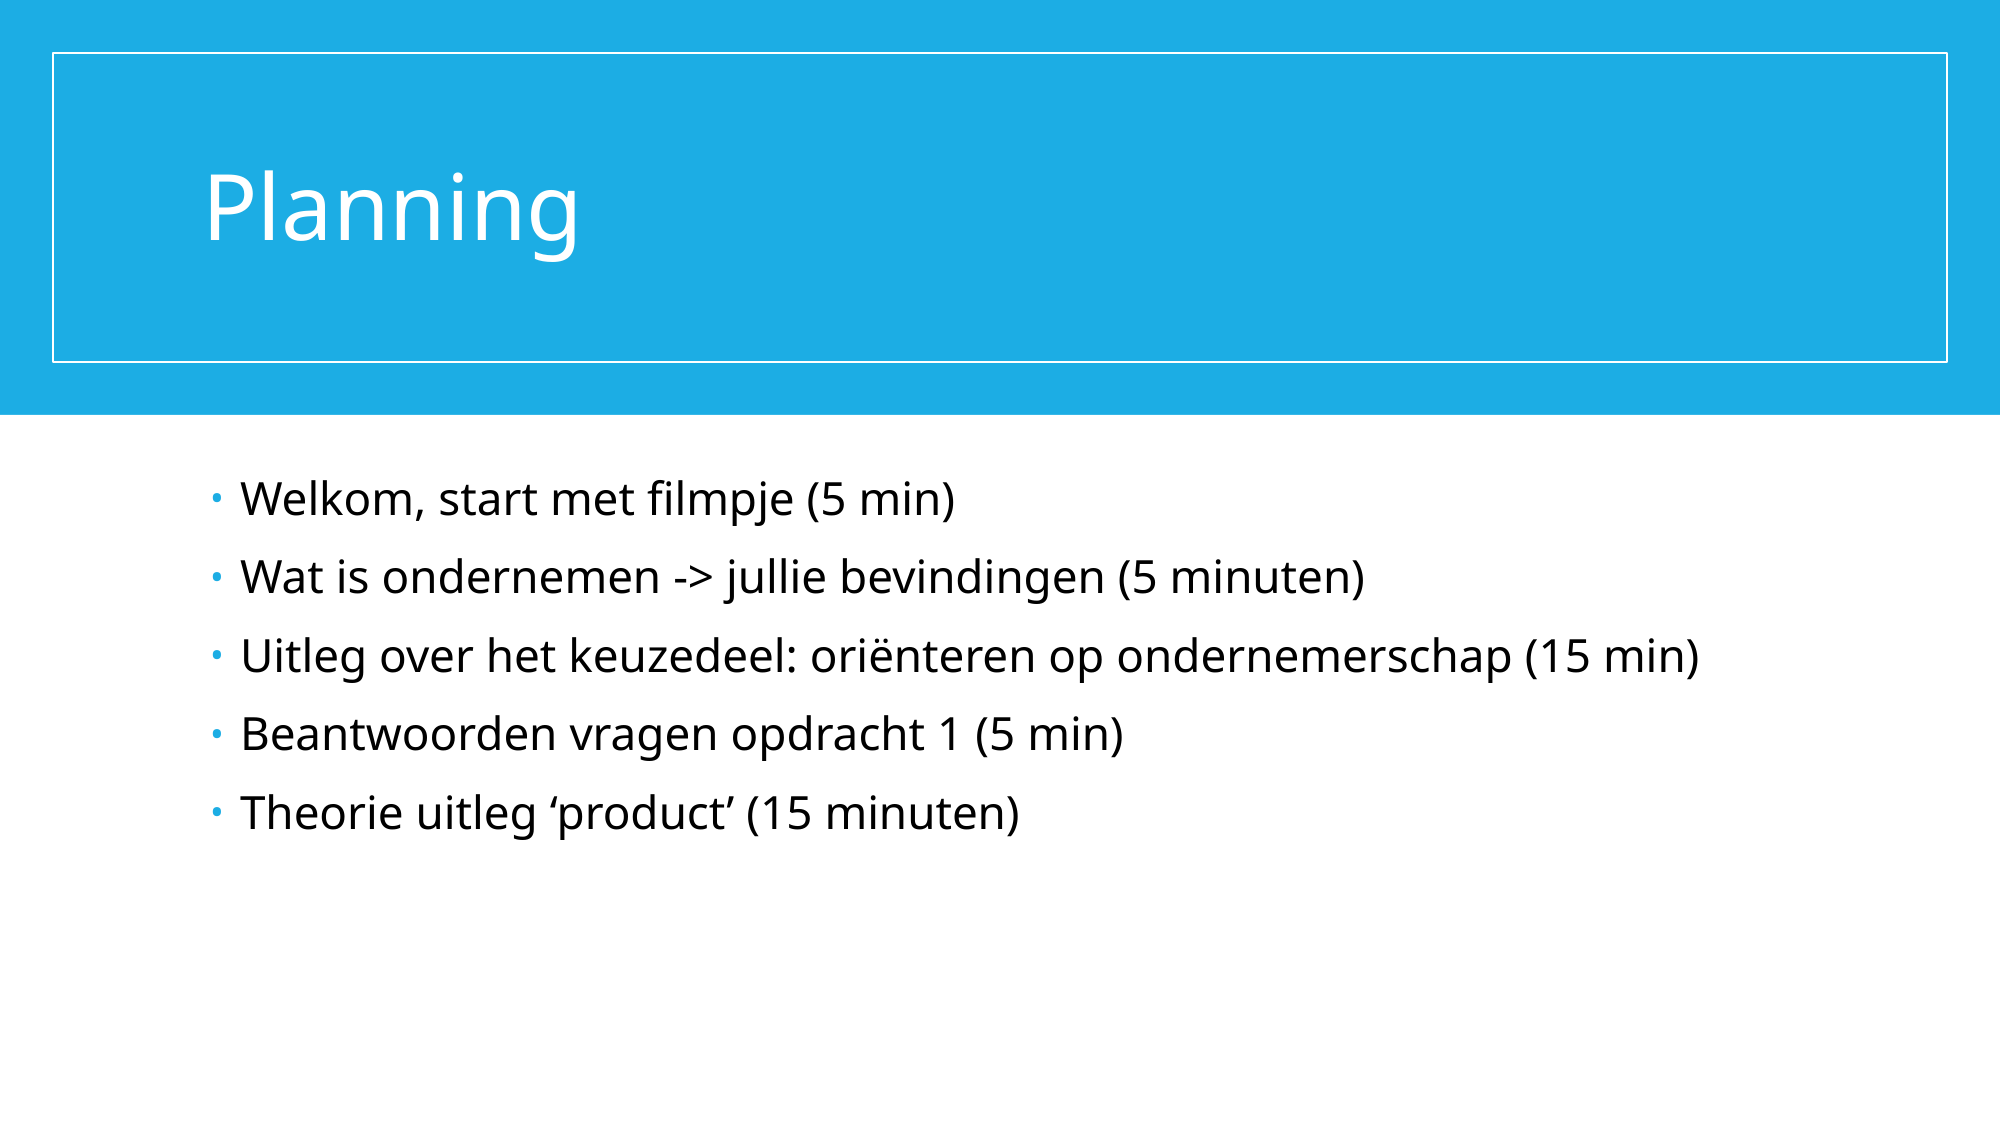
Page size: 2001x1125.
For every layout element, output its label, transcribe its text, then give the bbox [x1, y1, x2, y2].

text_box [0, 0, 2000, 413]
text_box [51, 51, 1949, 364]
title Planning [187, 99, 1808, 323]
list Welkom, start met filmpje (5 min) Wat is ondernemen -> jullie bevindingen (5 minuten) Uitleg over het keuzedeel: oriënteren op ondernemerschap (15 min) Beantwoorden vragen opdracht 1 (5 min) Theorie uitleg ‘product’ (15 minuten) [187, 467, 1808, 1000]
text_box [0, 413, 2000, 1125]
